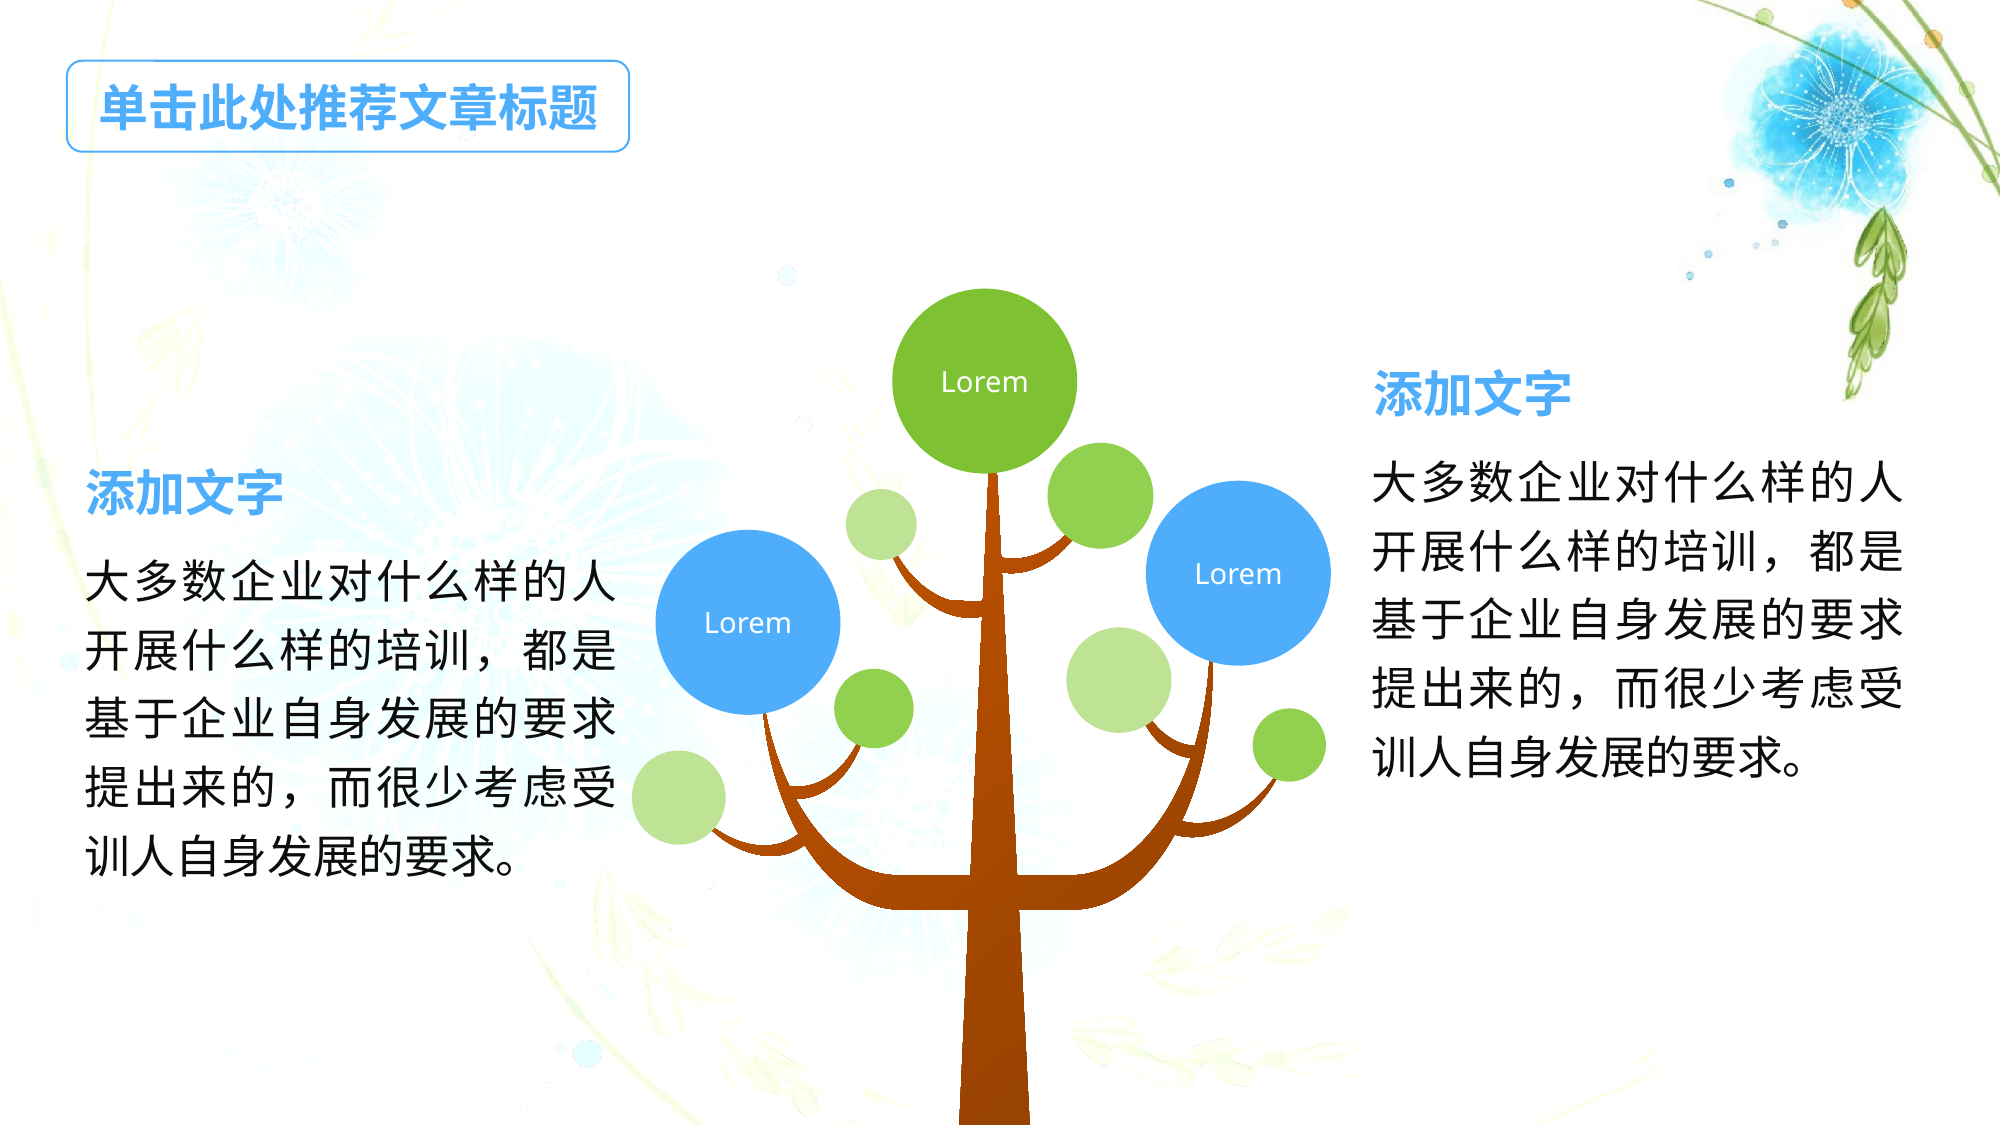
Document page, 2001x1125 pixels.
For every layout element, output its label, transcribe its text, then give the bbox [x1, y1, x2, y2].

text_box 单击此处推荐文章标题 [65, 59, 631, 153]
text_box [69, 454, 632, 888]
picture [1592, 0, 2000, 413]
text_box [631, 288, 1331, 1064]
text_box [1356, 355, 1920, 789]
